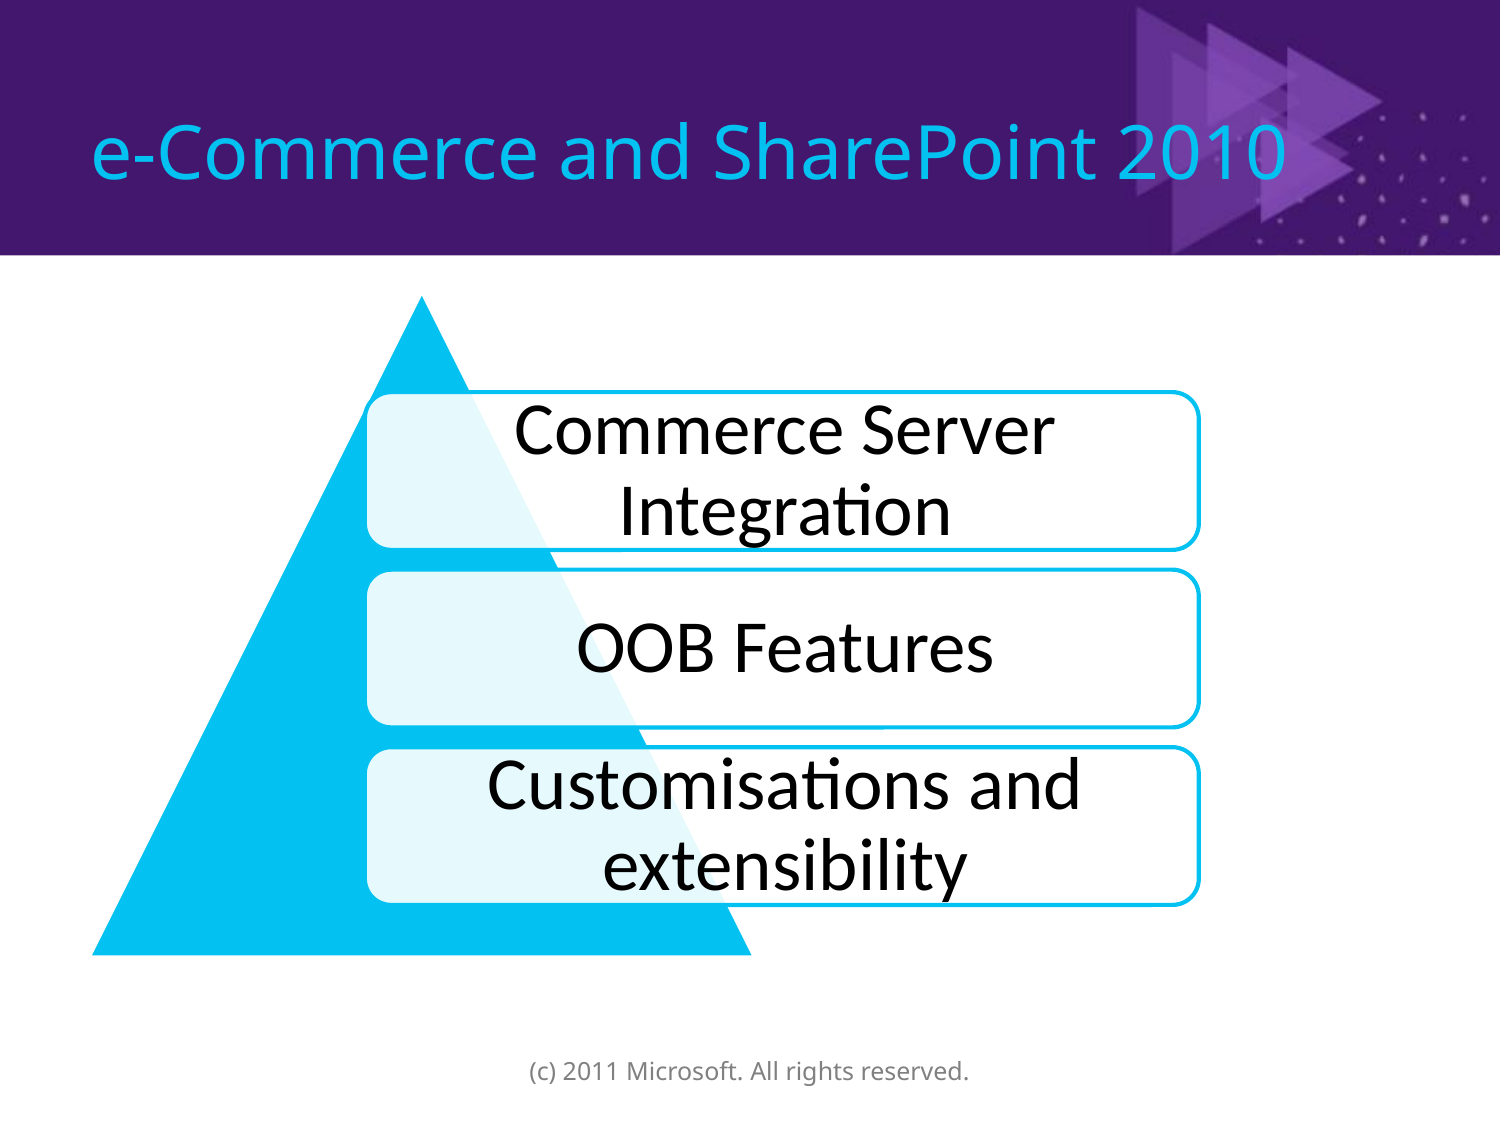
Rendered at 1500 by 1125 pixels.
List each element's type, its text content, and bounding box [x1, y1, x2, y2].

picture [0, 0, 1500, 255]
title e-Commerce and SharePoint 2010 [75, 56, 1425, 244]
footer (c) 2011 Microsoft. All rights reserved. [512, 1042, 988, 1103]
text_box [52, 290, 1353, 958]
